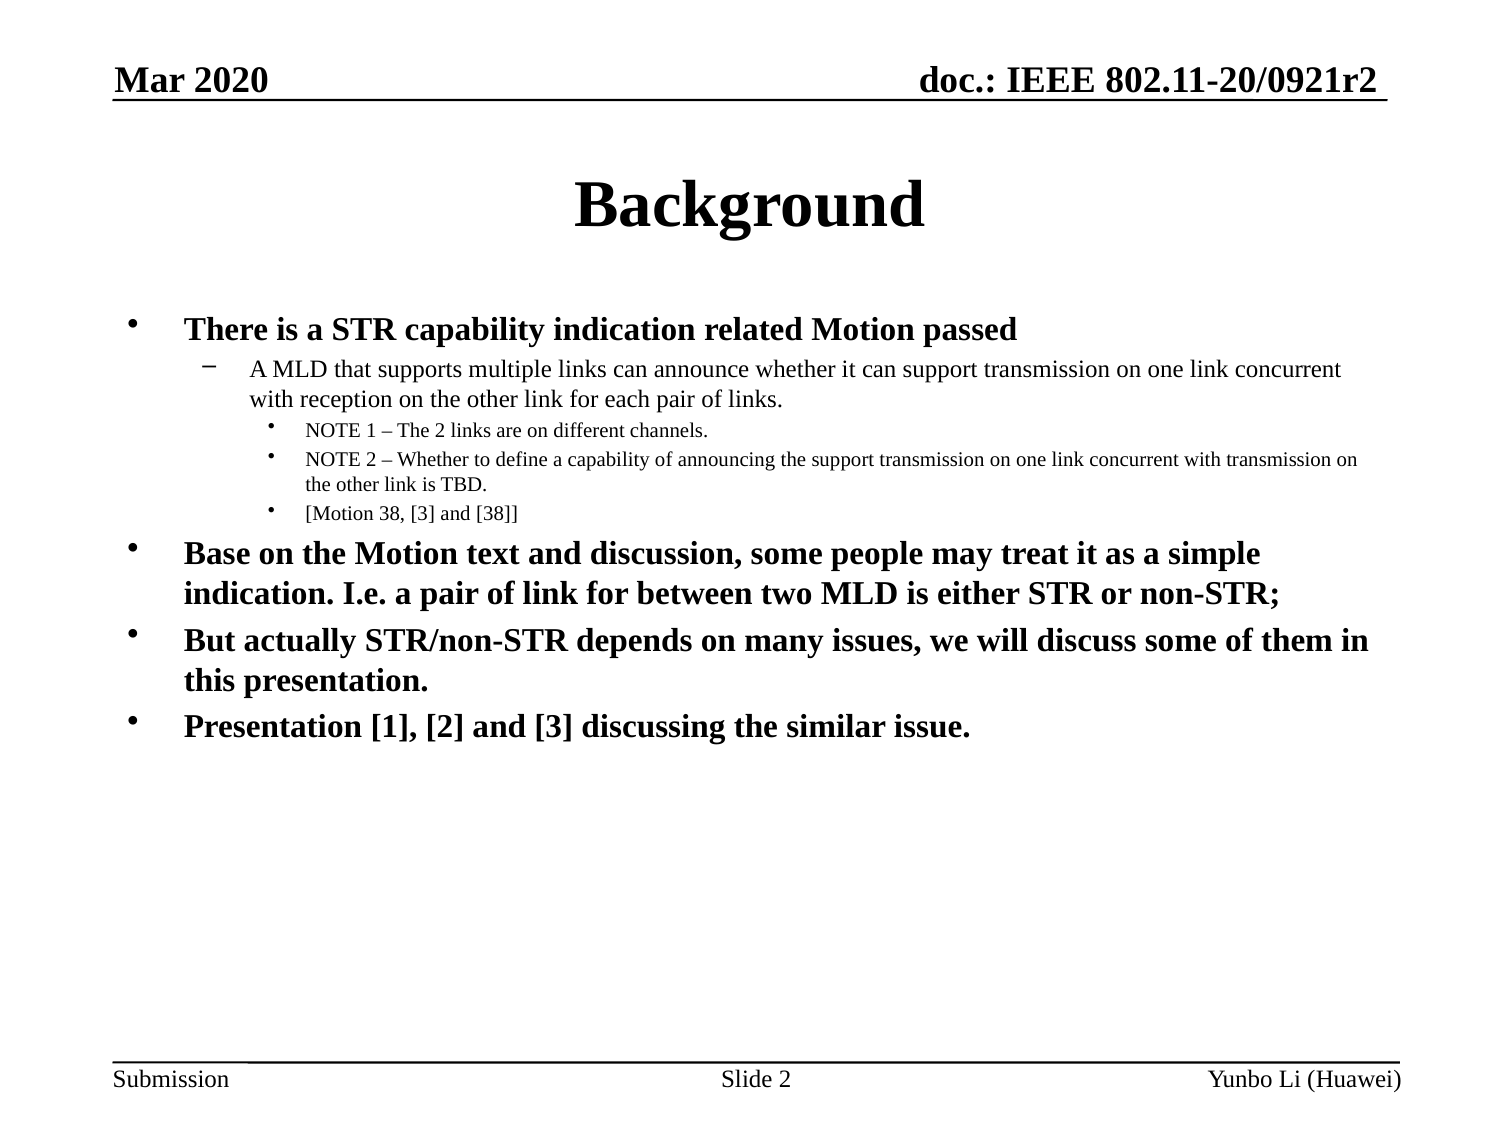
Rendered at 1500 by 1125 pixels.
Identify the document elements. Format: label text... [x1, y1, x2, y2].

slide_number Slide 2 [712, 1061, 800, 1093]
footer Yunbo Li (Huawei) [1204, 1061, 1402, 1093]
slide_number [114, 54, 271, 101]
title Background [112, 112, 1388, 288]
list There is a STR capability indication related Motion passed A MLD that supports multiple links can announce whether it can support transmission on one link concurrent with reception on the other link for each pair of links. NOTE 1 – The 2 links are on different channels. NOTE 2 – Whether to define a capability of announcing the support transmission on one link concurrent with transmission on the other link is TBD. [Motion 38, [3] and [38]] Base on the Motion text and discussion, some people may treat it as a simple indication. I.e. a pair of link for between two MLD is either STR or non-STR; But actually STR/non-STR depends on many issues, we will discuss some of them in this presentation. Presentation [1], [2] and [3] discussing the similar issue. [112, 299, 1388, 1063]
